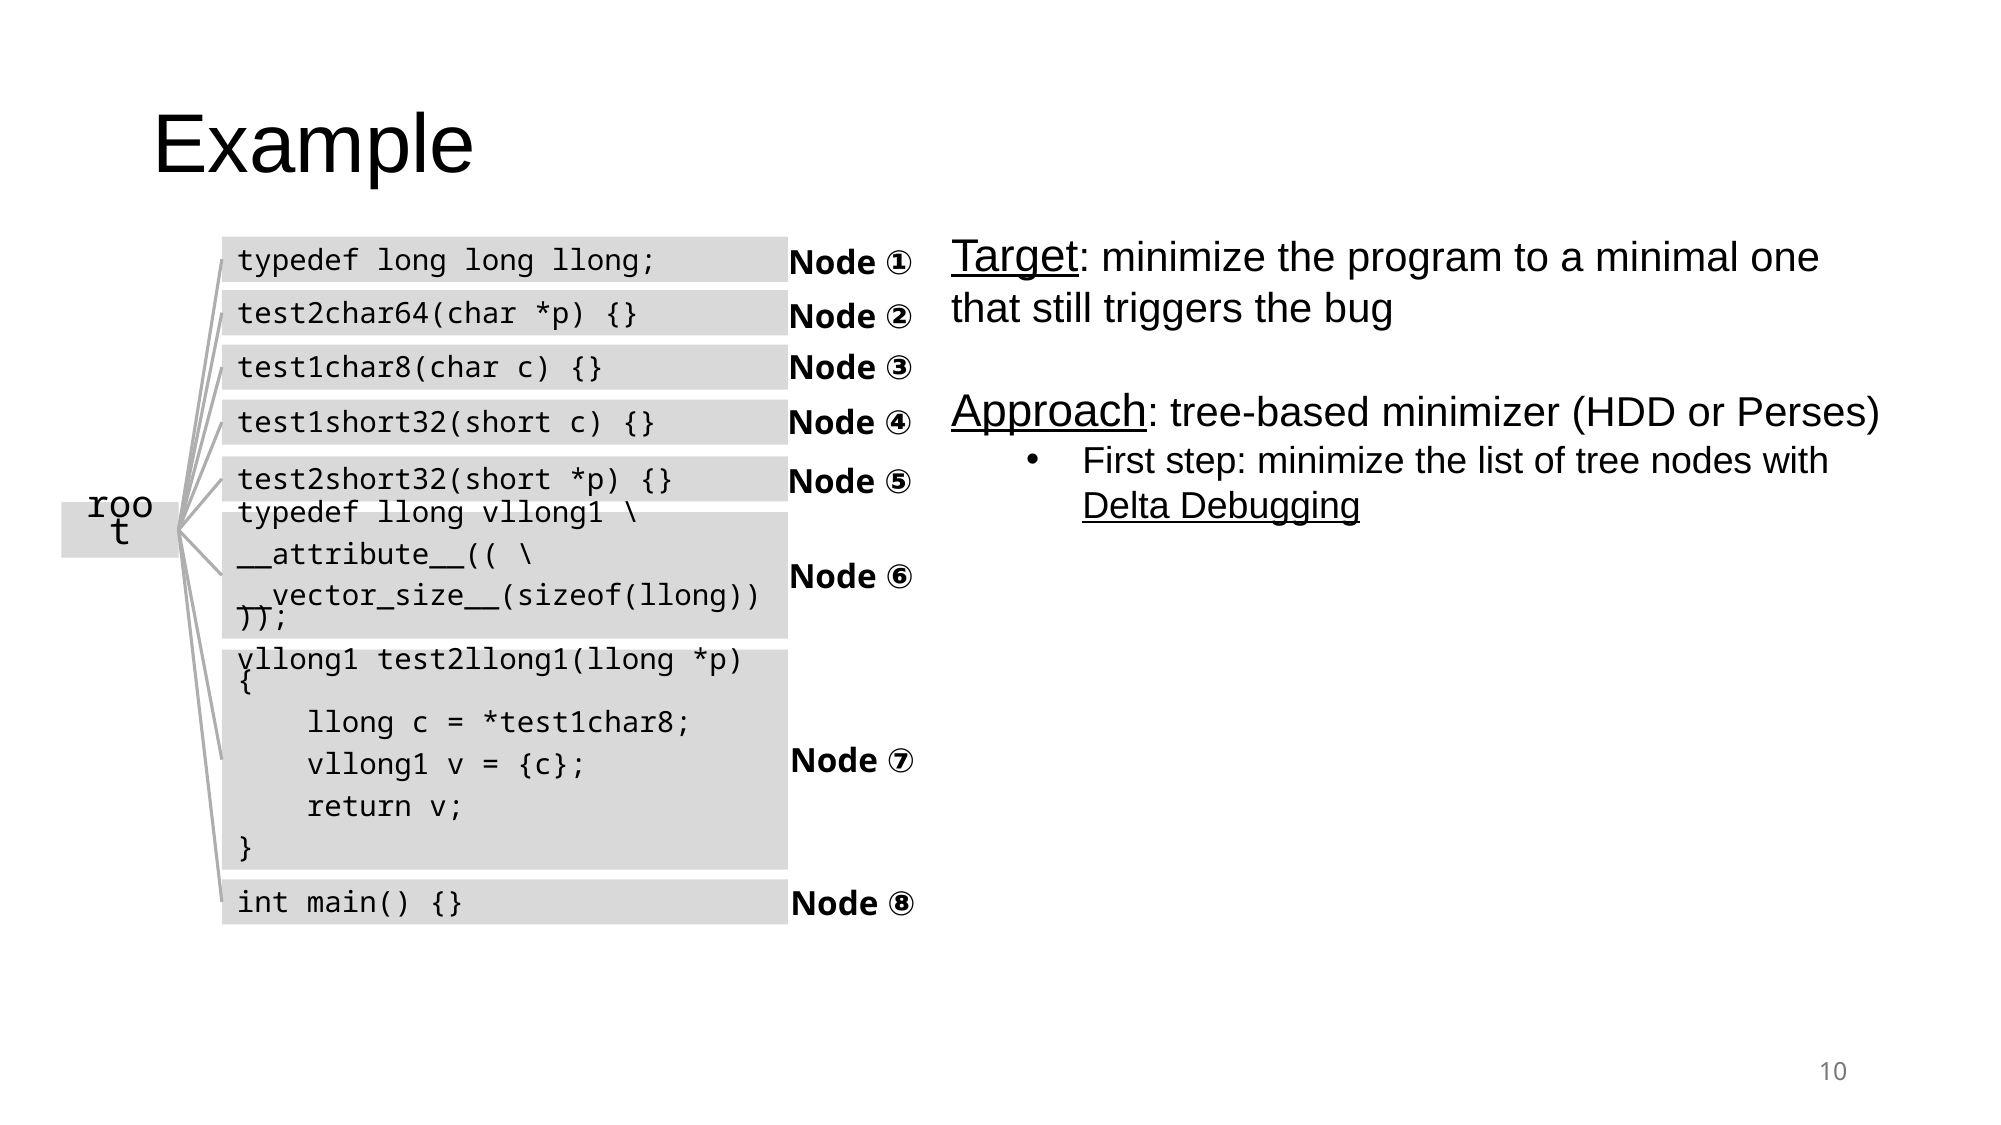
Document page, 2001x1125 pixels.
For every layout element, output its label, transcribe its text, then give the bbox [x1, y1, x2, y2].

text_box test2char64(char *p) {} [223, 290, 773, 336]
text_box test1short32(short c) {} [223, 399, 772, 445]
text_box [178, 312, 223, 366]
text_box Node ① [773, 234, 929, 287]
text_box int main() {} [221, 879, 775, 925]
text_box Example [137, 59, 1863, 232]
text_box typedef long long llong; [221, 236, 773, 282]
text_box Node ③ [773, 338, 929, 394]
text_box typedef llong vllong1 \ __attribute__(( \ __vector_size__(sizeof(llong)))); [223, 512, 788, 639]
text_box Node ⑧ [775, 874, 931, 930]
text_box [178, 258, 223, 312]
text_box Node ④ [772, 393, 928, 449]
text_box test2short32(short *p) {} [223, 456, 772, 502]
text_box Node ⑥ [773, 547, 929, 603]
text_box vllong1 test2llong1(llong *p) { llong c = *test1char8; vllong1 v = {c}; return v; } [223, 649, 788, 870]
slide_number 10 [1412, 1042, 1863, 1103]
text_box Target: minimize the program to a minimal one that still triggers the bug Approach: tree-based minimizer (HDD or Perses) First step: minimize the list of tree nodes with Delta Debugging [936, 218, 1906, 579]
text_box test1char8(char c) {} [223, 344, 773, 390]
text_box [178, 531, 223, 903]
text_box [178, 421, 223, 531]
text_box Node ② [773, 287, 929, 338]
text_box Node ⑦ [775, 731, 930, 787]
text_box root [61, 502, 178, 558]
text_box Node ⑤ [772, 452, 928, 508]
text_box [178, 366, 223, 421]
